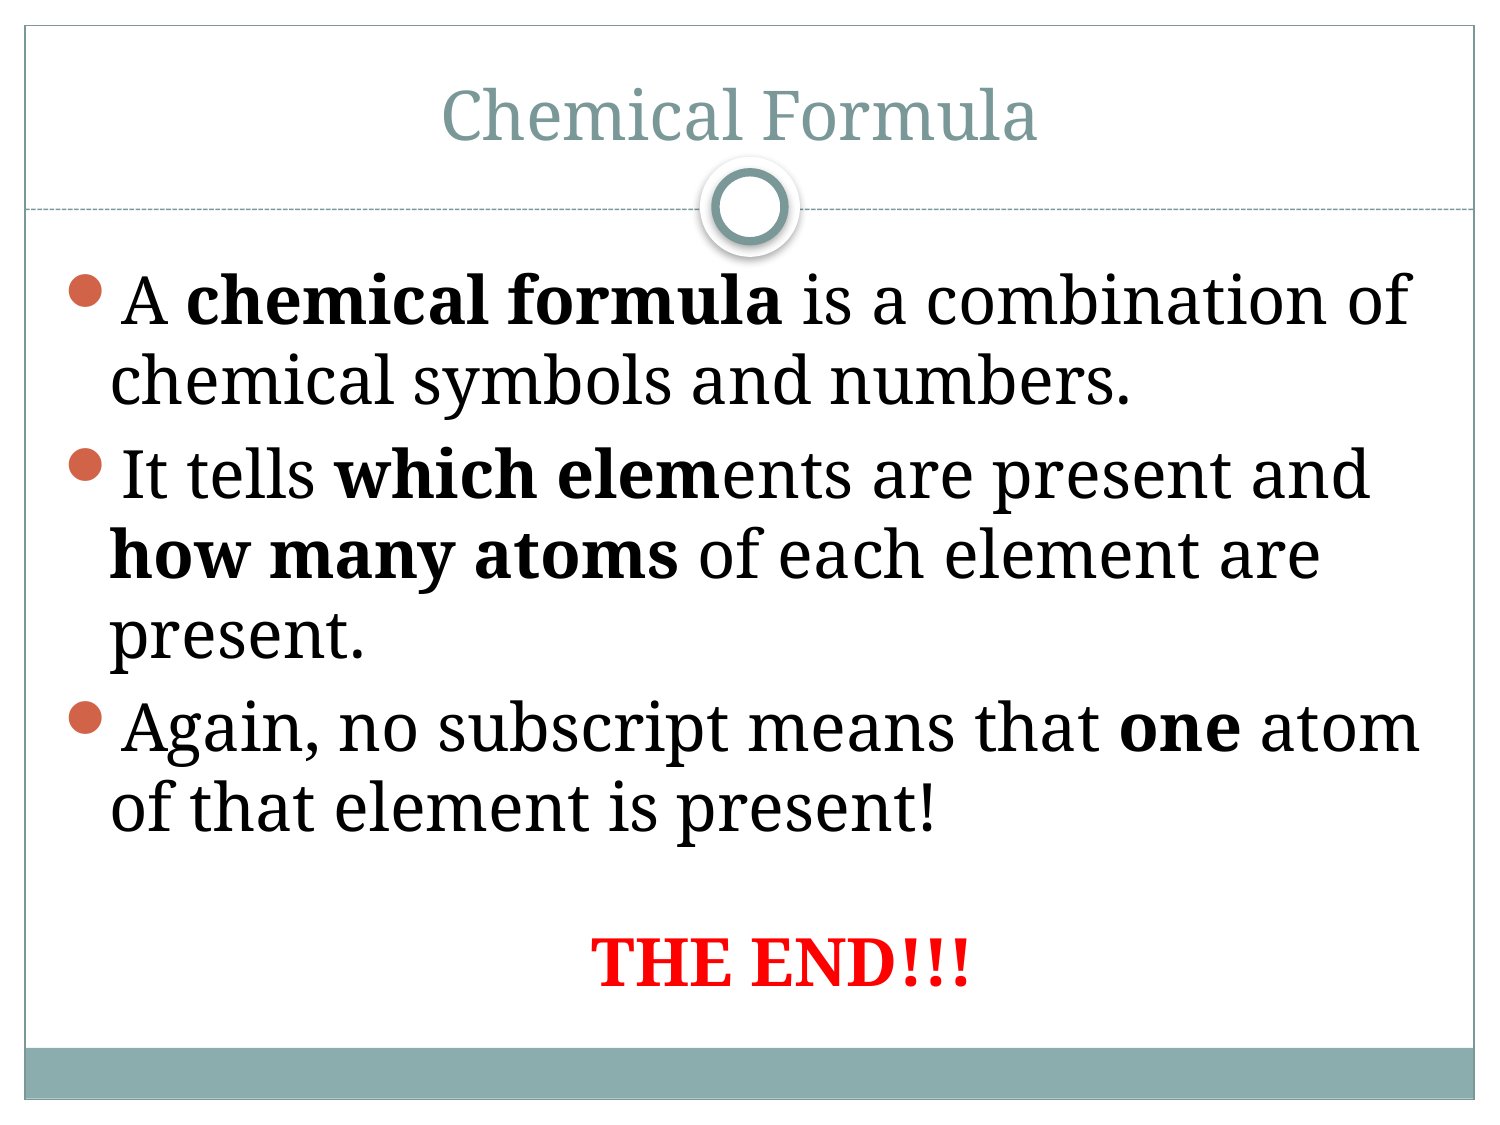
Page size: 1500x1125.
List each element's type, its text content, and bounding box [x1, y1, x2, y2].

title Chemical Formula [49, 37, 1450, 162]
list A chemical formula is a combination of chemical symbols and numbers. It tells which elements are present and how many atoms of each element are present. Again, no subscript means that one atom of that element is present! [49, 250, 1445, 1001]
text_box THE END!!! [441, 912, 1125, 1008]
